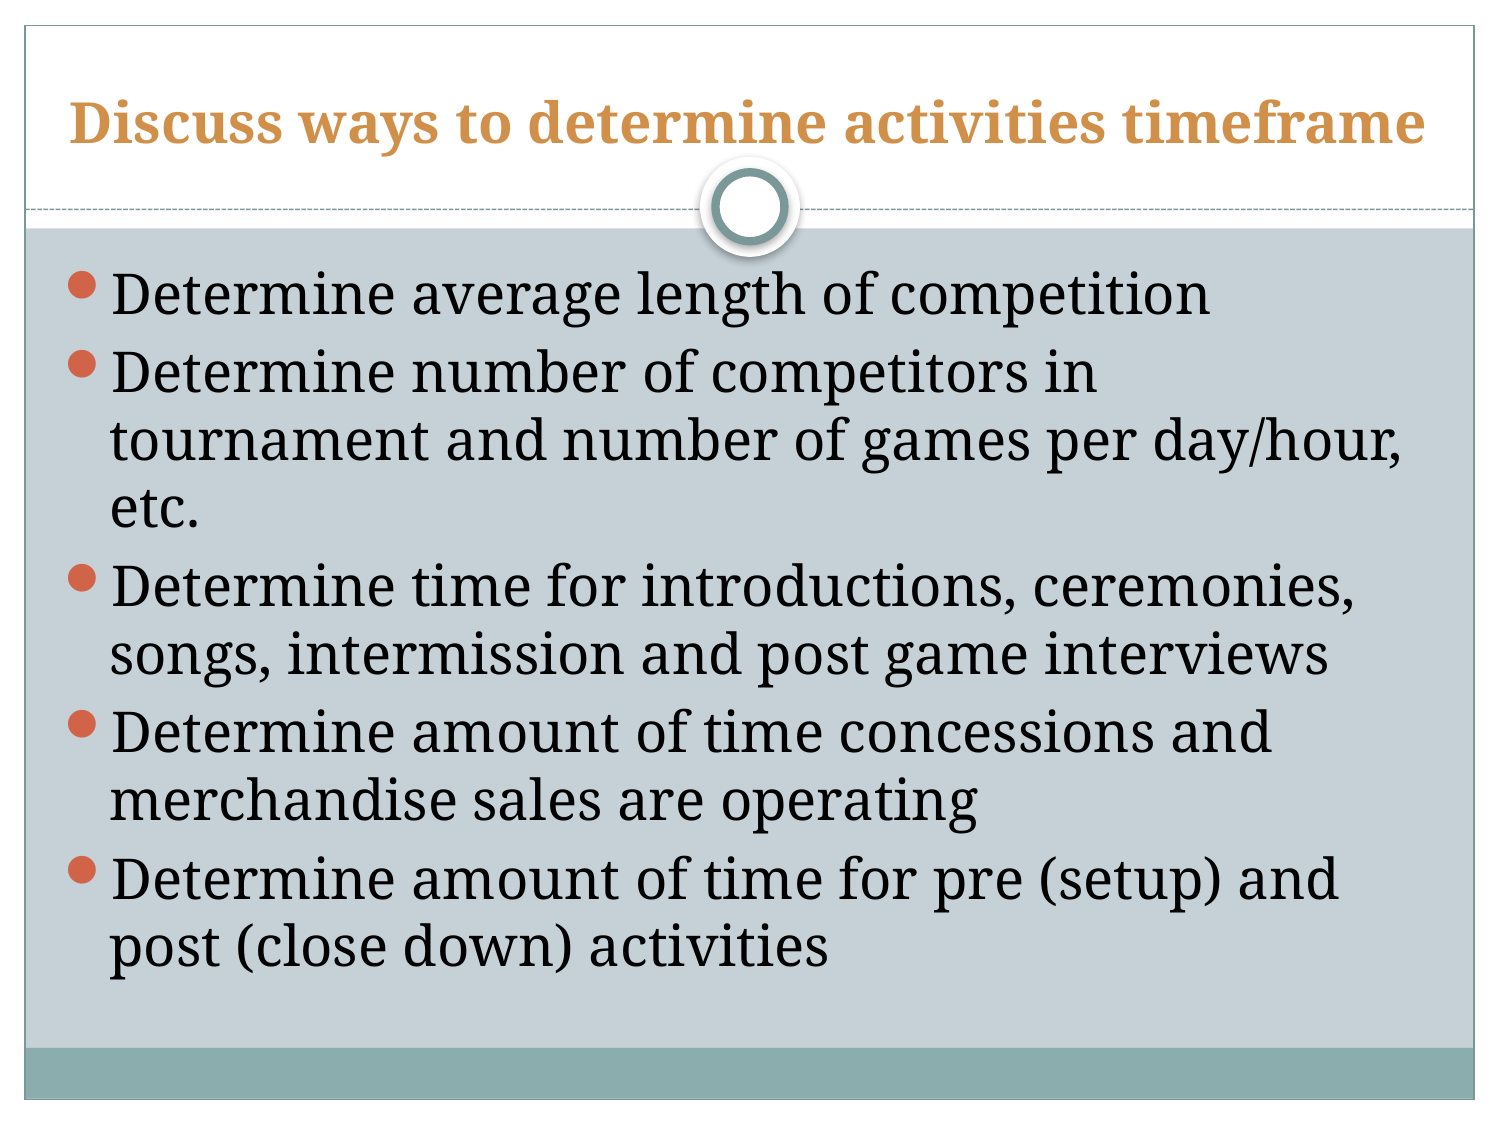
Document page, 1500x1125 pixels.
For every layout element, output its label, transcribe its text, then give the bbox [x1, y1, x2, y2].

list Determine average length of competition Determine number of competitors in tournament and number of games per day/hour, etc. Determine time for introductions, ceremonies, songs, intermission and post game interviews Determine amount of time concessions and merchandise sales are operating Determine amount of time for pre (setup) and post (close down) activities [49, 250, 1445, 1001]
title Discuss ways to determine activities timeframe [49, 12, 1450, 162]
